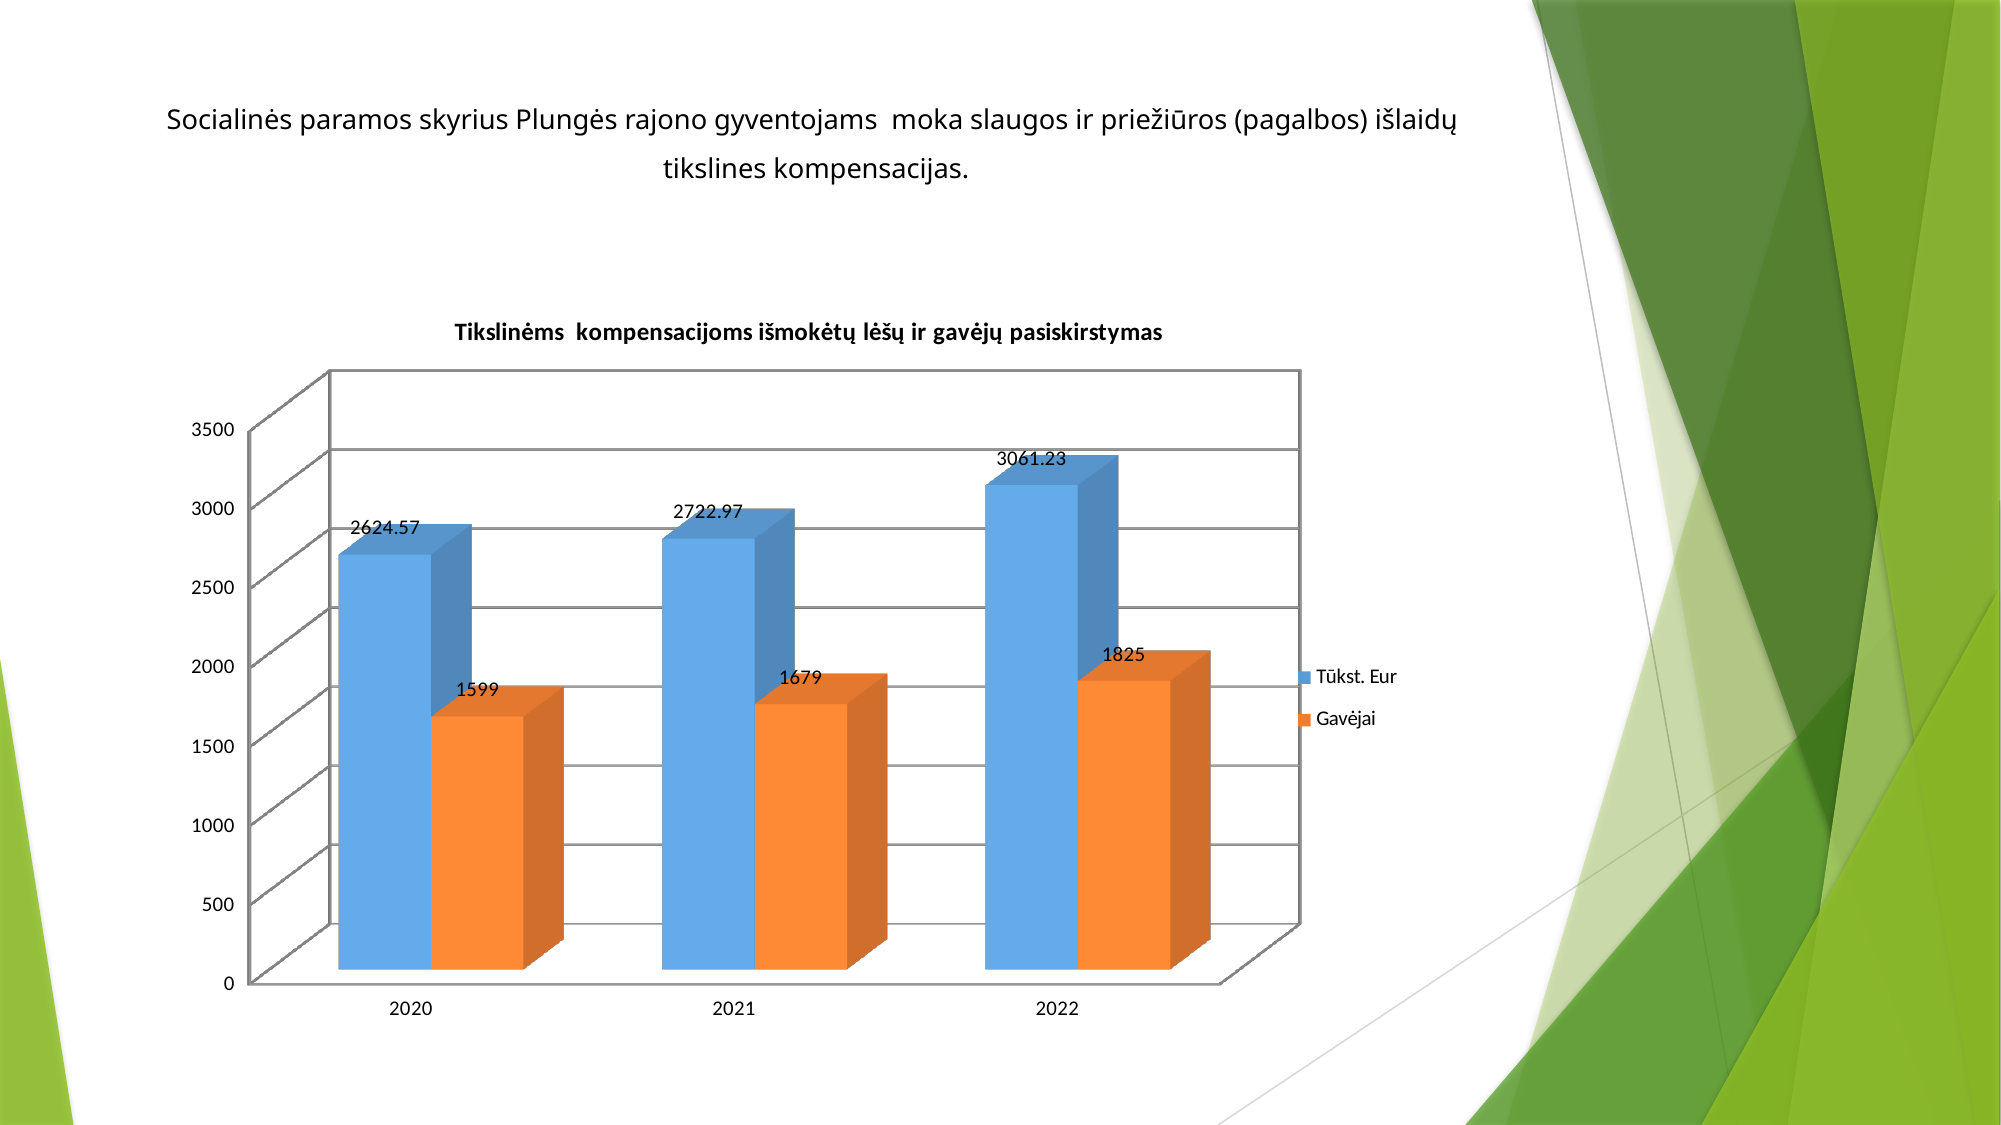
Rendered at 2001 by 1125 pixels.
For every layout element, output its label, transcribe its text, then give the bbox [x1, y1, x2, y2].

chart [161, 291, 1457, 1036]
title Socialinės paramos skyrius Plungės rajono gyventojams moka slaugos ir priežiūros (pagalbos) išlaidų tikslines kompensacijas. [111, 78, 1522, 234]
